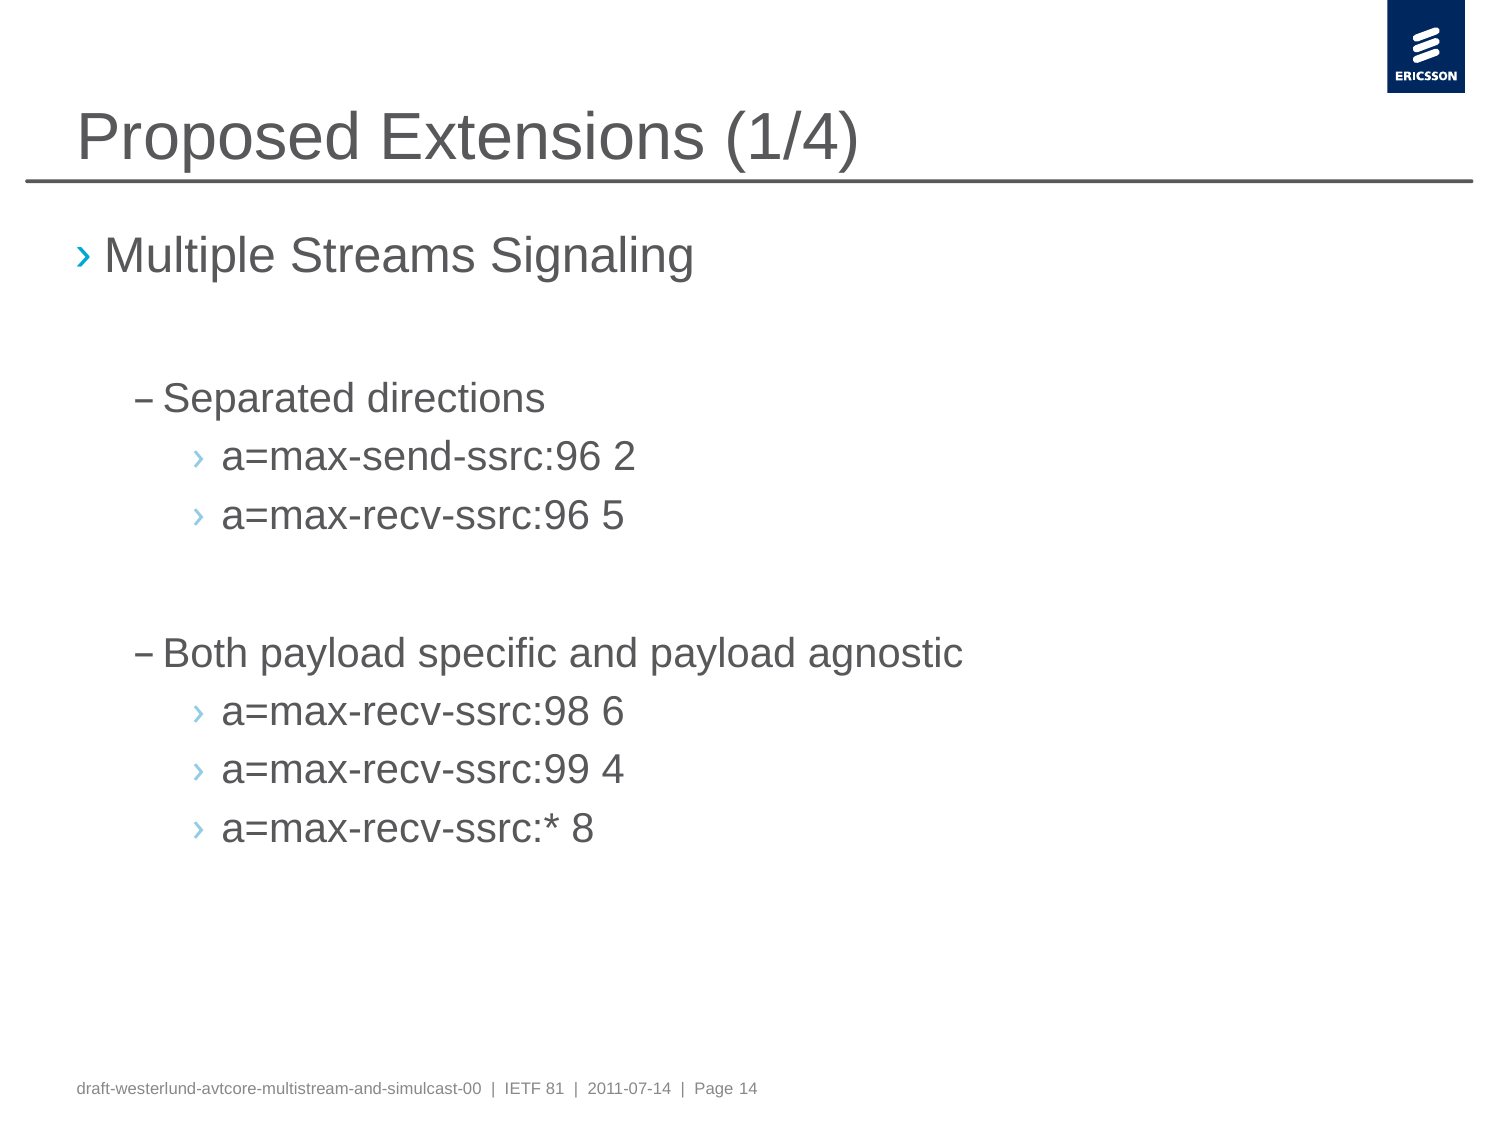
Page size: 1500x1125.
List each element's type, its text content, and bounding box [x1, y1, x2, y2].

title Proposed Extensions (1/4) [64, 91, 1349, 173]
list Multiple Streams Signaling Separated directions a=max-send-ssrc:96 2 a=max-recv-ssrc:96 5 Both payload specific and payload agnostic a=max-recv-ssrc:98 6 a=max-recv-ssrc:99 4 a=max-recv-ssrc:* 8 [63, 222, 1434, 1062]
